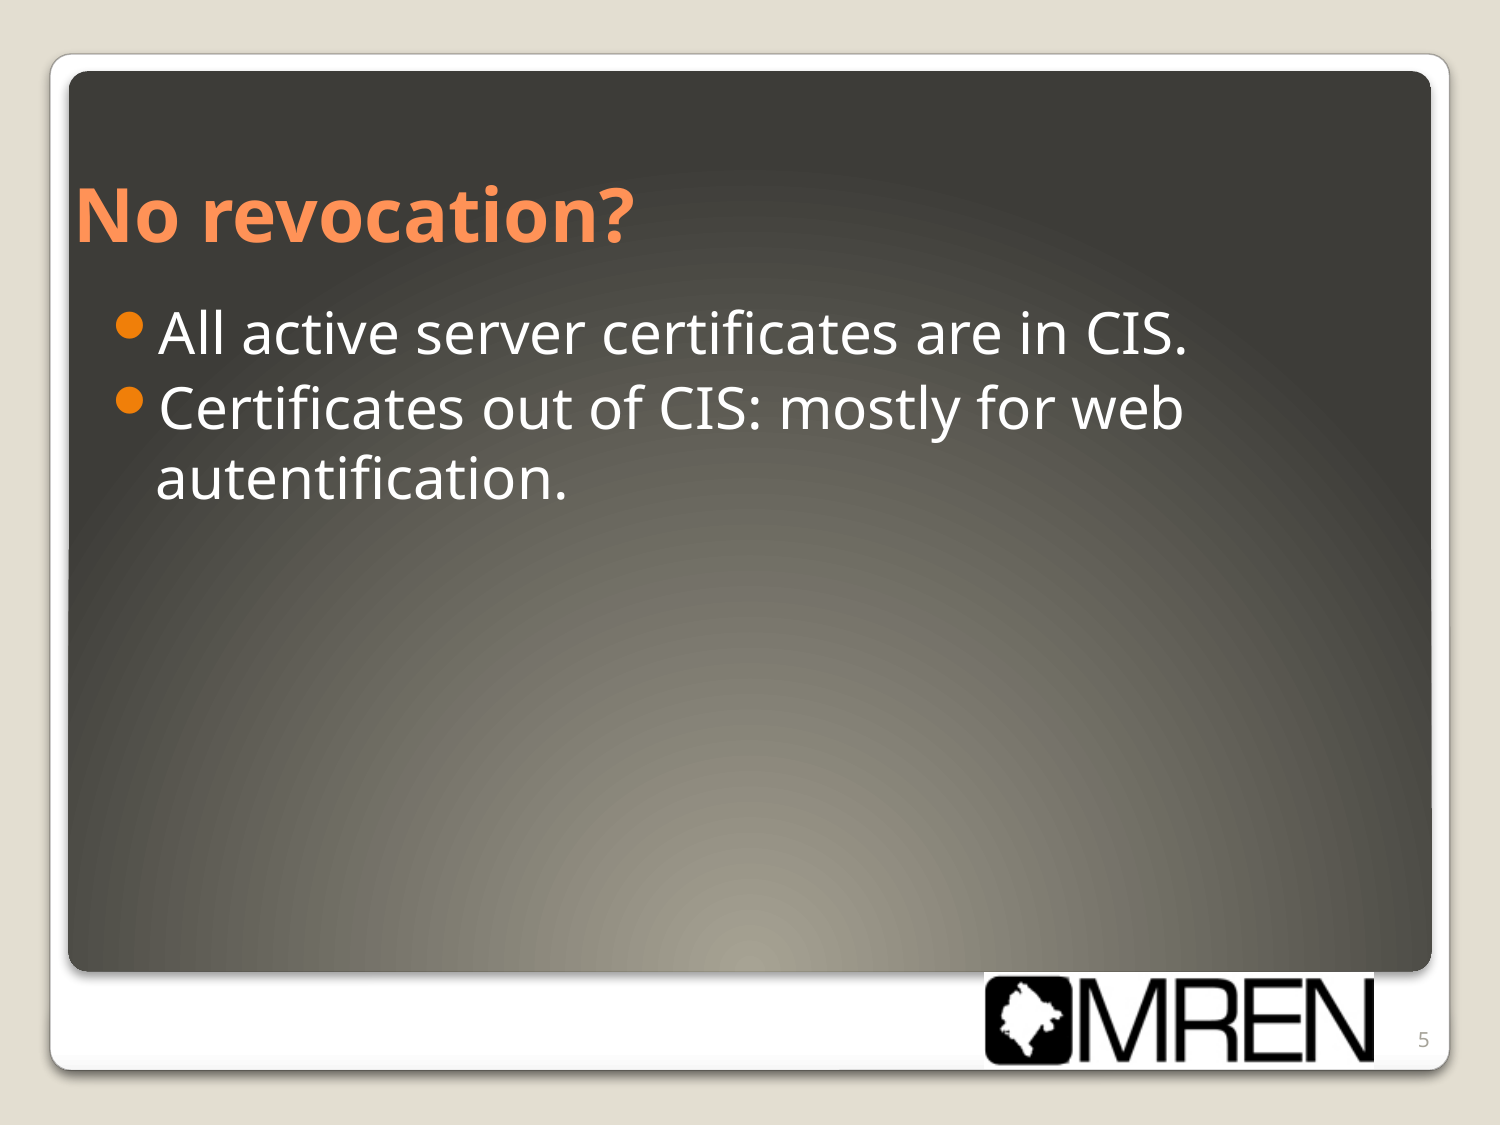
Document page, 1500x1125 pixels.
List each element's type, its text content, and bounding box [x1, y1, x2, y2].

list All active server certificates are in CIS. Certificates out of CIS: mostly for web autentification. [82, 281, 1425, 969]
slide_number 5 [1380, 1002, 1445, 1063]
title No revocation? [58, 82, 1401, 265]
picture [984, 972, 1375, 1069]
